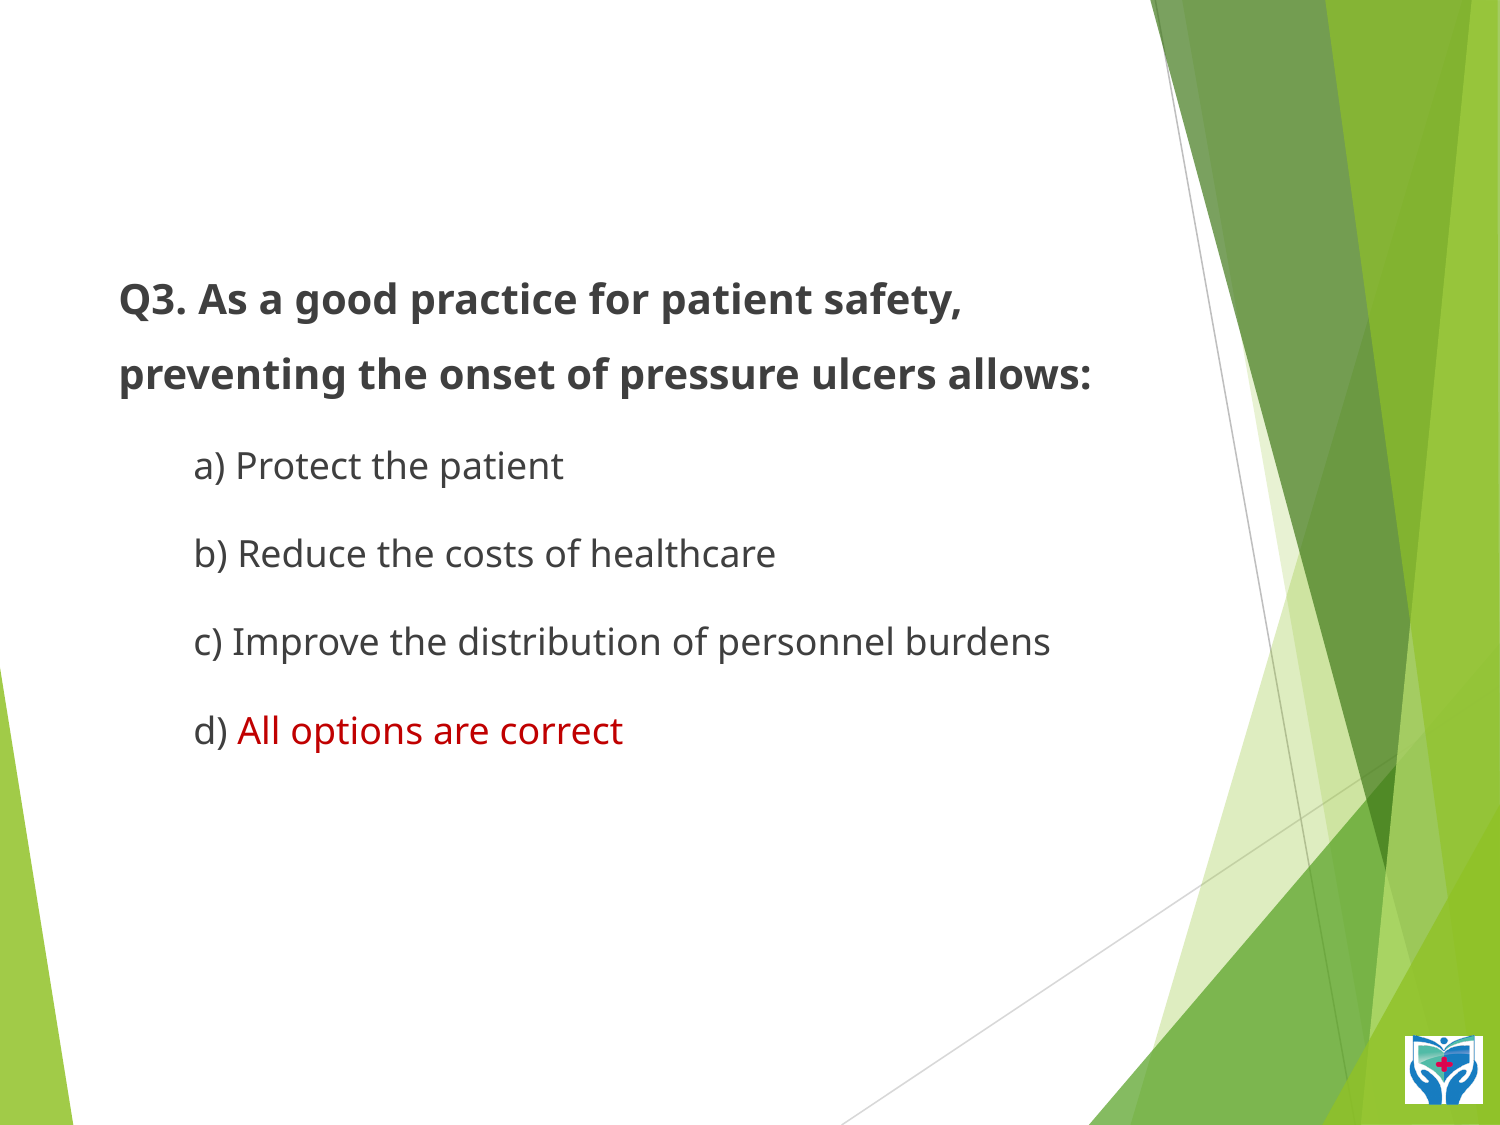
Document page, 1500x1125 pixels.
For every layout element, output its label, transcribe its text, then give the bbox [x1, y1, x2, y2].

picture [1404, 1035, 1483, 1105]
list Q3. As a good practice for patient safety, preventing the onset of pressure ulcers allows: a) Protect the patient b) Reduce the costs of healthcare c) Improve the distribution of personnel burdens d) All options are correct [103, 240, 1183, 878]
